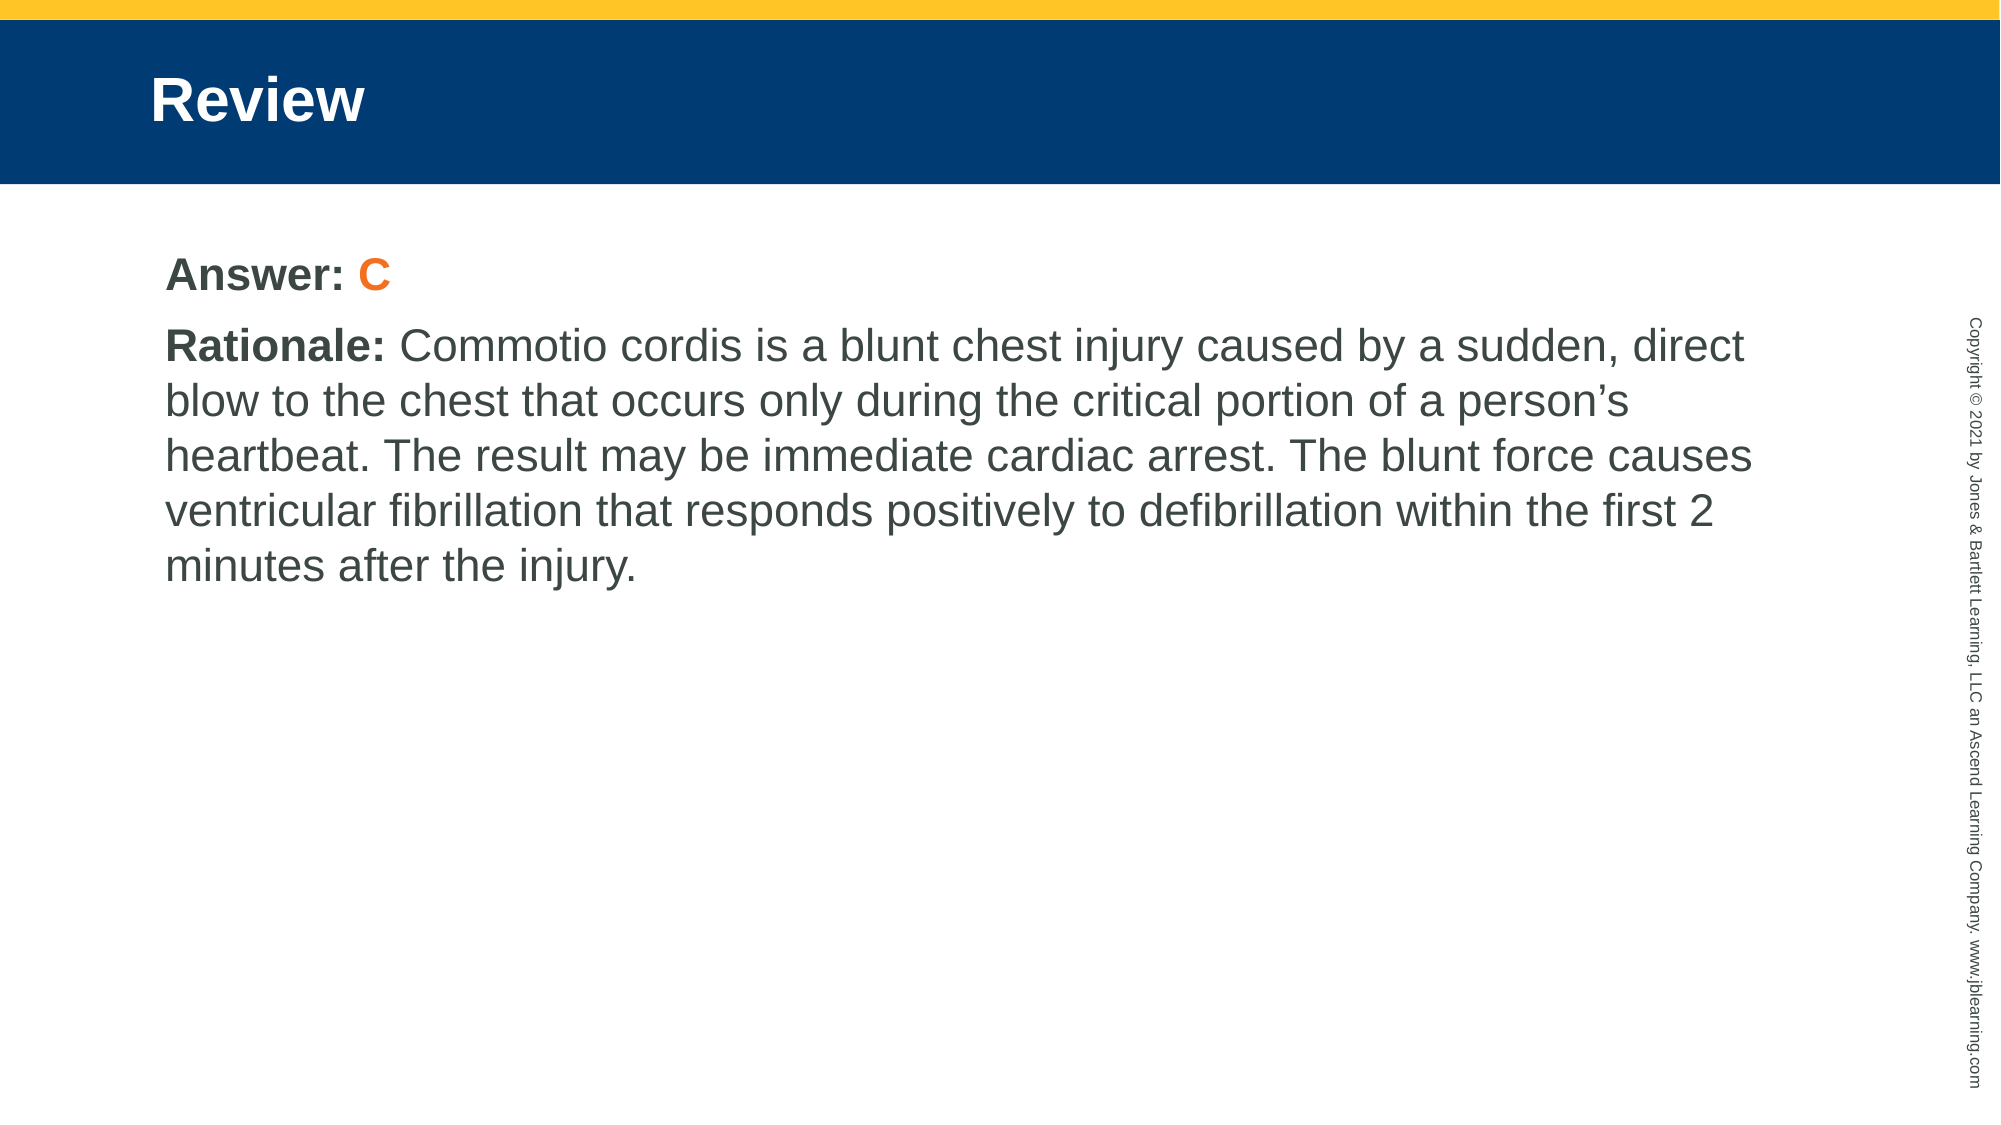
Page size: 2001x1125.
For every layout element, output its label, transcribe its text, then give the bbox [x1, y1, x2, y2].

title Review [0, 19, 2000, 185]
list Answer: C Rationale: Commotio cordis is a blunt chest injury caused by a sudden, direct blow to the chest that occurs only during the critical portion of a person’s heartbeat. The result may be immediate cardiac arrest. The blunt force causes ventricular fibrillation that responds positively to defibrillation within the first 2 minutes after the injury. [150, 237, 1850, 1025]
